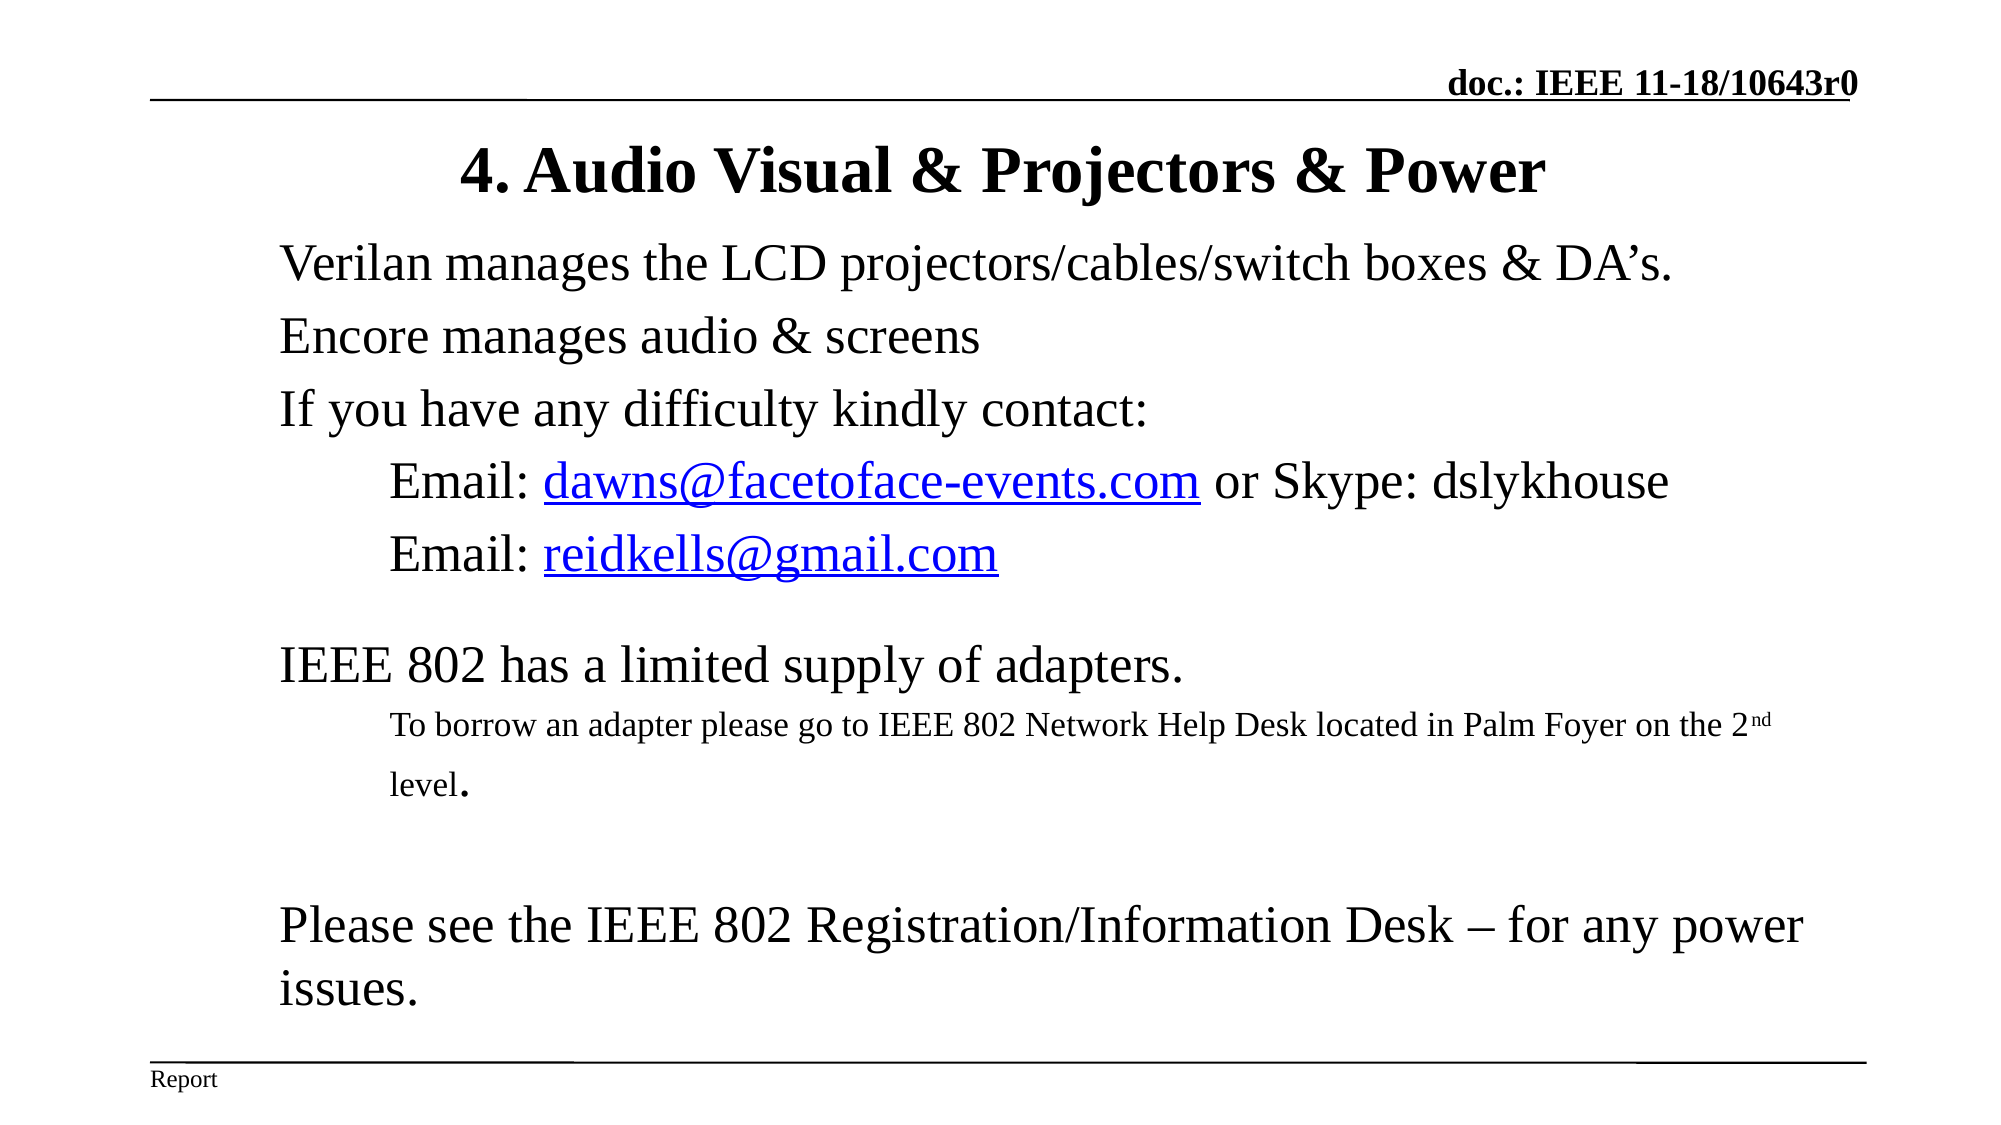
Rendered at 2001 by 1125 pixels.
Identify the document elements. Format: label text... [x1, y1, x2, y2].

list Verilan manages the LCD projectors/cables/switch boxes & DA’s. Encore manages audio & screens If you have any difficulty kindly contact: Email: dawns@facetoface-events.com or Skype: dslykhouse Email: reidkells@gmail.com IEEE 802 has a limited supply of adapters. To borrow an adapter please go to IEEE 802 Network Help Desk located in Palm Foyer on the 2nd level. Please see the IEEE 802 Registration/Information Desk – for any power issues. [154, 219, 1856, 1026]
title 4. Audio Visual & Projectors & Power [154, 112, 1856, 219]
